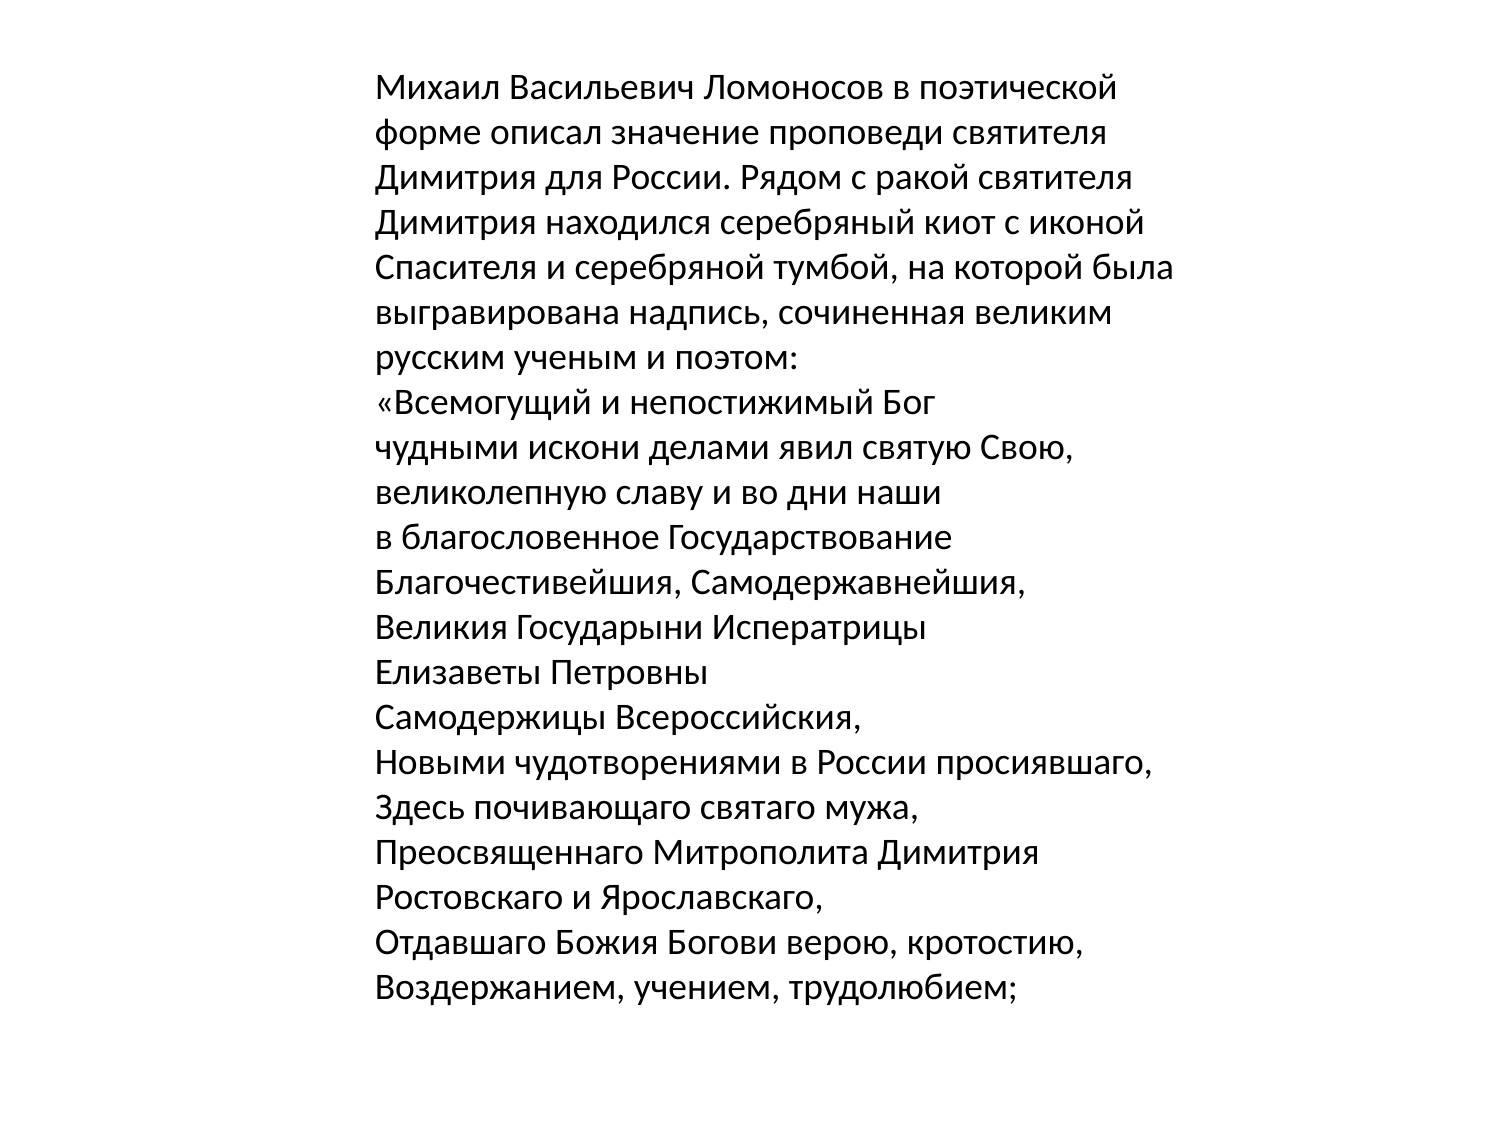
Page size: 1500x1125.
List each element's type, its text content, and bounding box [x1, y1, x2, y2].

text_box Михаил Васильевич Ломоносов в поэтической форме описал значение проповеди святителя Димитрия для России. Рядом с ракой святителя Димитрия находился серебряный киот с иконой Спасителя и серебряной тумбой, на которой была выгравирована надпись, сочиненная великим русским ученым и поэтом: «Всемогущий и непостижимый Бог чудными искони делами явил святую Свою, великолепную славу и во дни наши в благословенное Государствование Благочестивейшия, Самодержавнейшия, Великия Государыни Исператрицы Елизаветы Петровны Самодержицы Всероссийския, Новыми чудотворениями в России просиявшаго, Здесь почивающаго святаго мужа, Преосвященнаго Митрополита Димитрия Ростовскаго и Ярославскаго, Отдавшаго Божия Богови верою, кротостию, Воздержанием, учением, трудолюбием; [360, 54, 1211, 1060]
